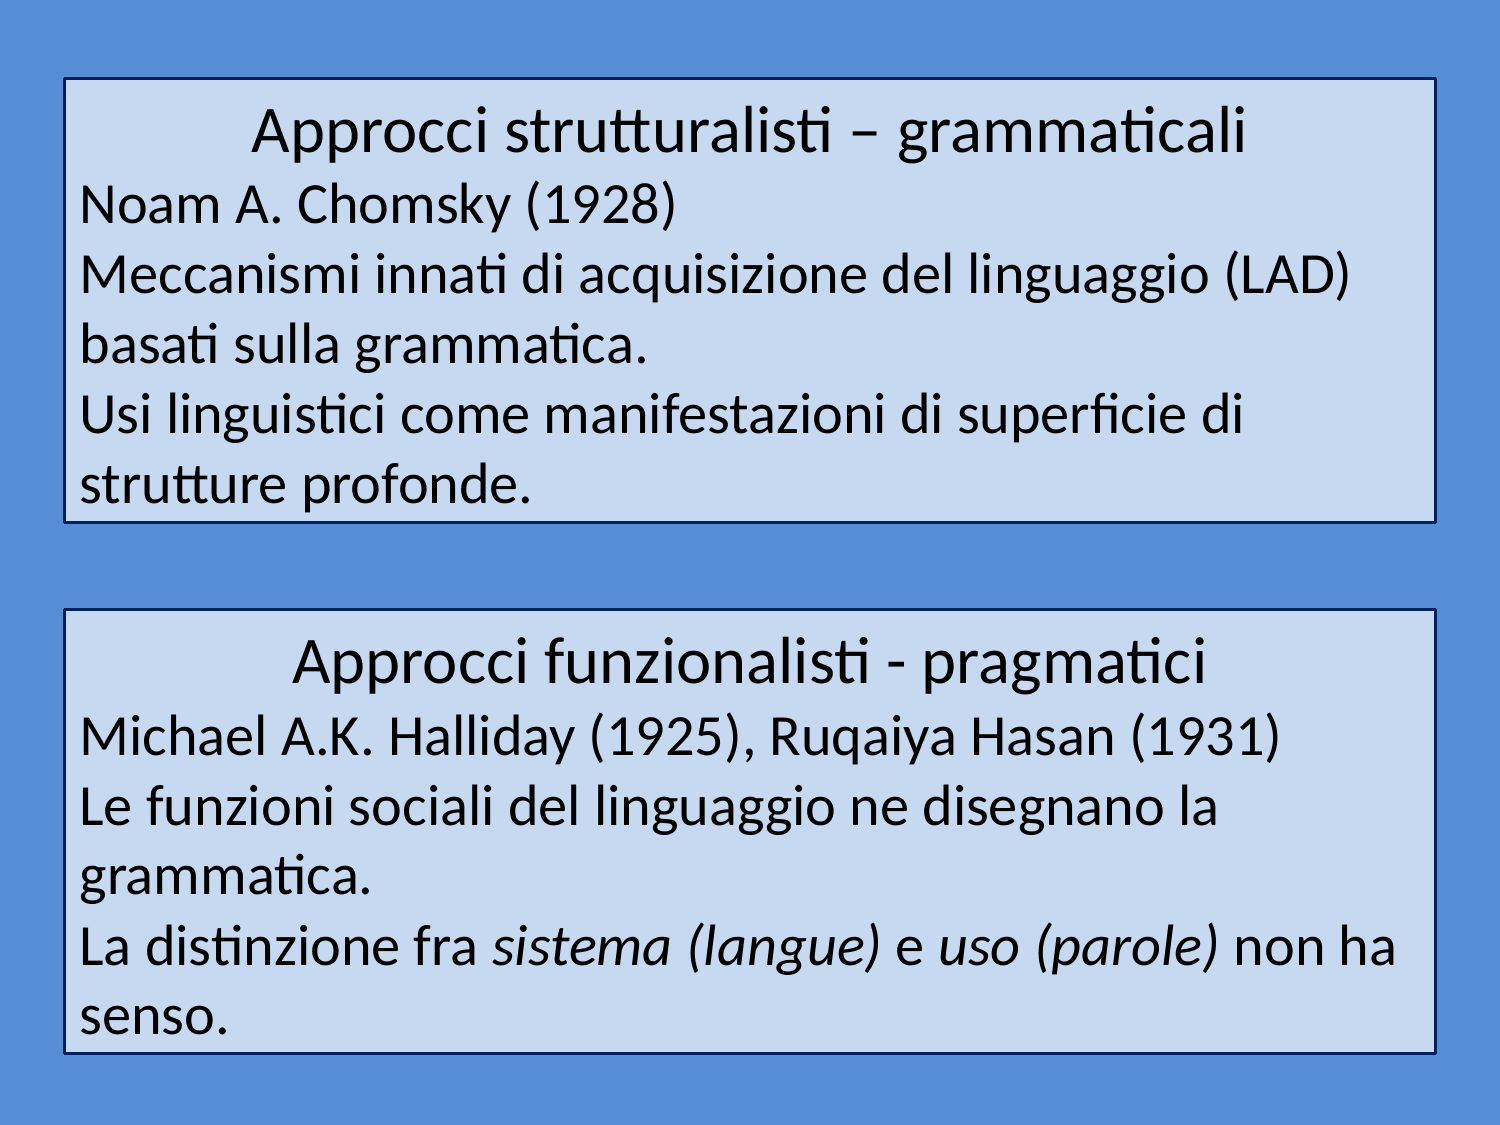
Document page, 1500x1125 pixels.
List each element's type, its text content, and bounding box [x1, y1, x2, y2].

text_box Approcci strutturalisti – grammaticali Noam A. Chomsky (1928) Meccanismi innati di acquisizione del linguaggio (LAD) basati sulla grammatica. Usi linguistici come manifestazioni di superficie di strutture profonde. [64, 78, 1436, 523]
text_box Approcci funzionalisti - pragmatici Michael A.K. Halliday (1925), Ruqaiya Hasan (1931) Le funzioni sociali del linguaggio ne disegnano la grammatica. La distinzione fra sistema (langue) e uso (parole) non ha senso. [64, 609, 1436, 1054]
